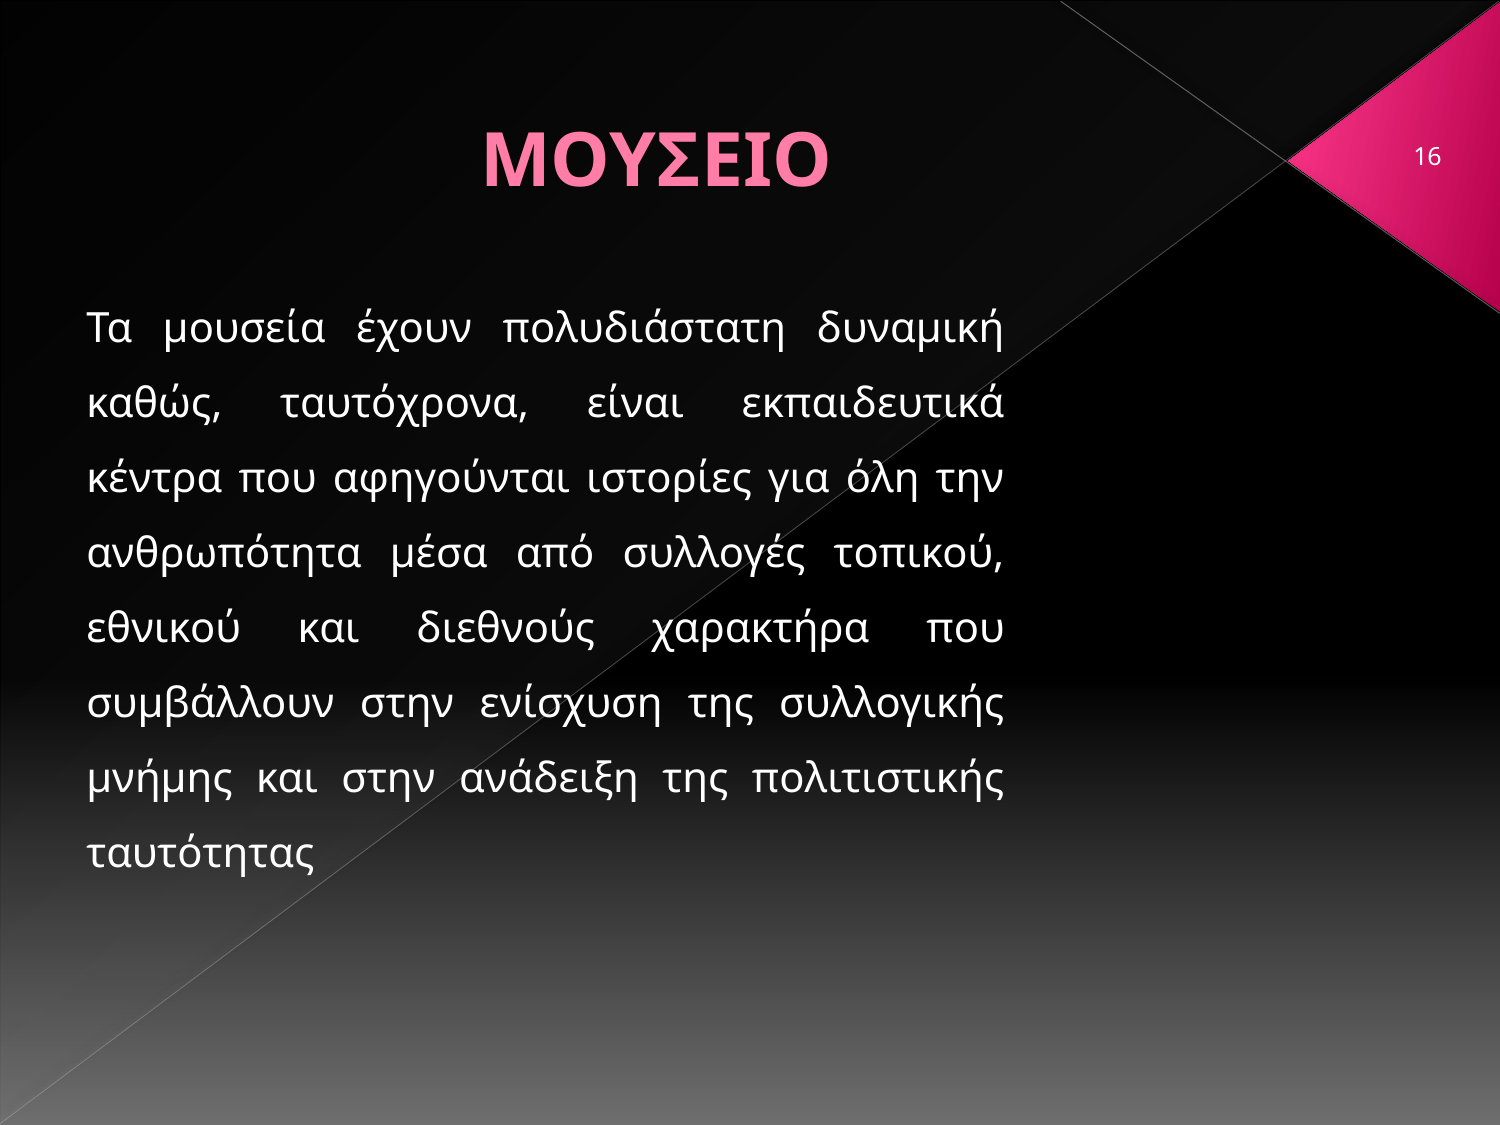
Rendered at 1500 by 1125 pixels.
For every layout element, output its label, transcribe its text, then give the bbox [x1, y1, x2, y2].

title ΜΟΥΣΕΙΟ [62, 44, 1250, 268]
list Τα μουσεία έχουν πολυδιάστατη δυναμική καθώς, ταυτόχρονα, είναι εκπαιδευτικά κέντρα που αφηγούνται ιστορίες για όλη την ανθρωπότητα μέσα από συλλογές τοπικού, εθνικού και διεθνούς χαρακτήρα που συμβάλλουν στην ενίσχυση της συλλογικής μνήμης και στην ανάδειξη της πολιτιστικής ταυτότητας [62, 267, 1020, 926]
slide_number 16 [1386, 132, 1469, 183]
